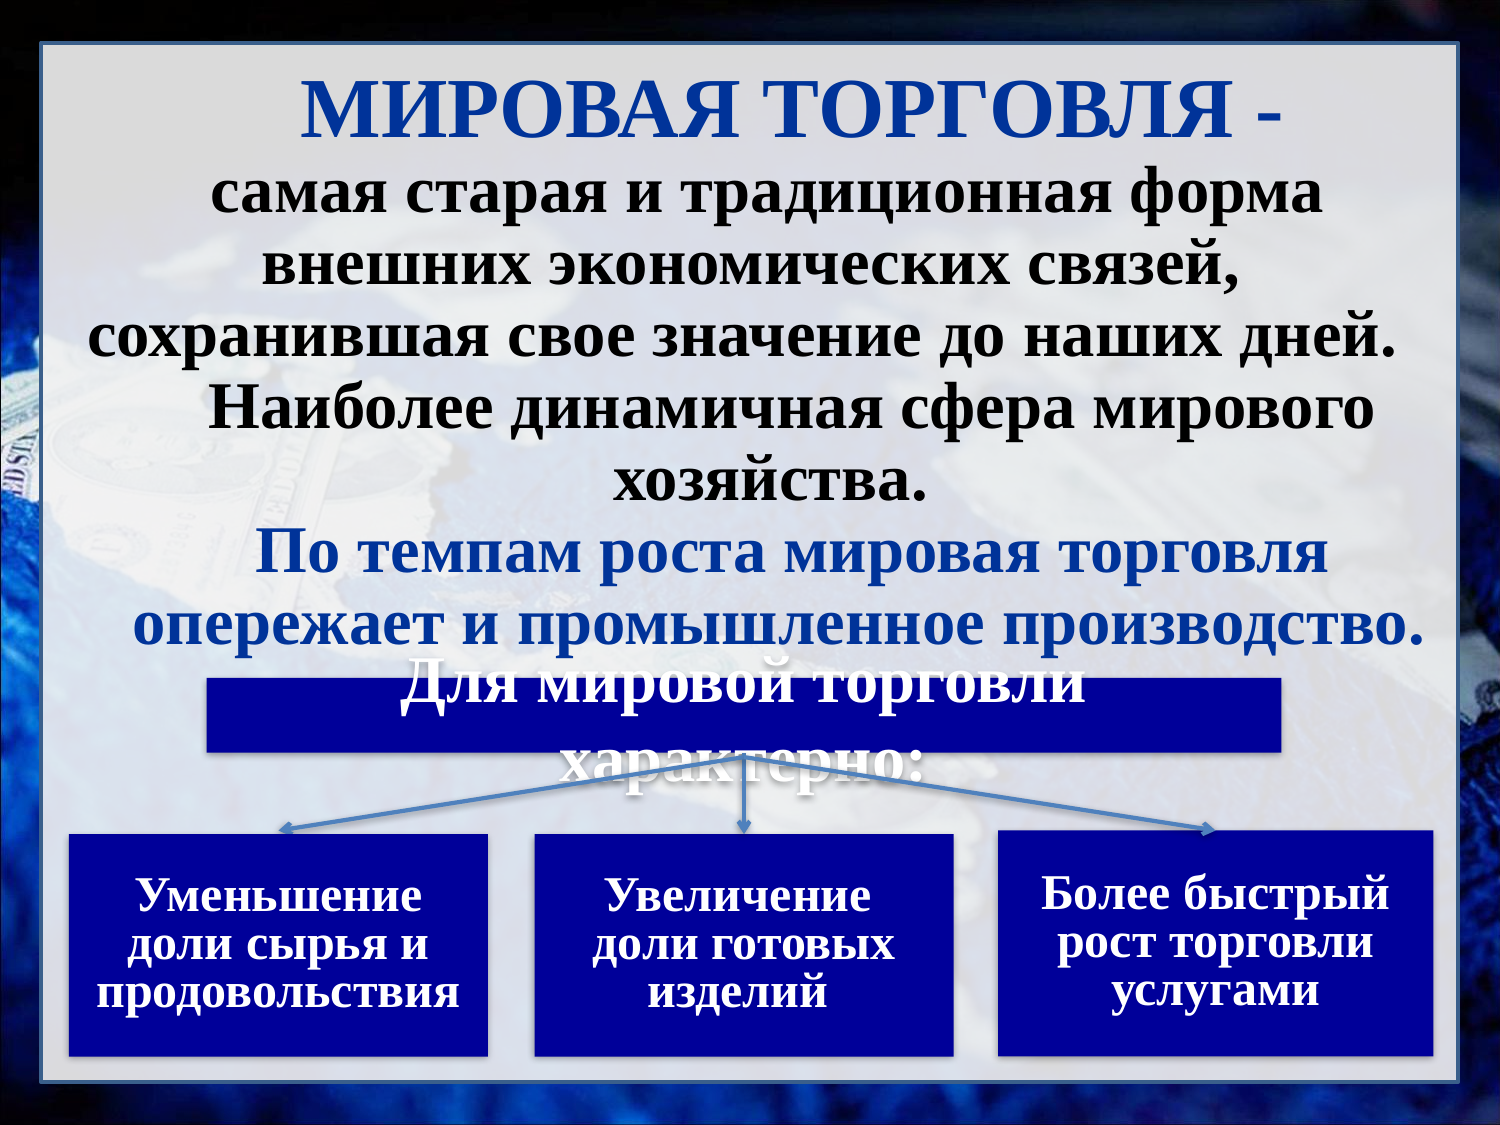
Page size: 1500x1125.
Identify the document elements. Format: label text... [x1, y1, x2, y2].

text_box Для мировой торговли характерно: [206, 677, 1282, 753]
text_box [743, 756, 1216, 831]
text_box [278, 756, 742, 831]
text_box Уменьшение доли сырья и продовольствия [68, 834, 488, 1057]
text_box Увеличение доли готовых изделий [534, 838, 954, 1057]
picture [0, 0, 1500, 1125]
list МИРОВАЯ ТОРГОВЛЯ - самая старая и традиционная форма внешних экономических связей, сохранившая свое значение до наших дней. Наиболее динамичная сфера мирового хозяйства. По темпам роста мировая торговля опережает и промышленное производство. [42, 24, 1461, 1072]
text_box Более быстрый рост торговли услугами [998, 830, 1434, 1057]
